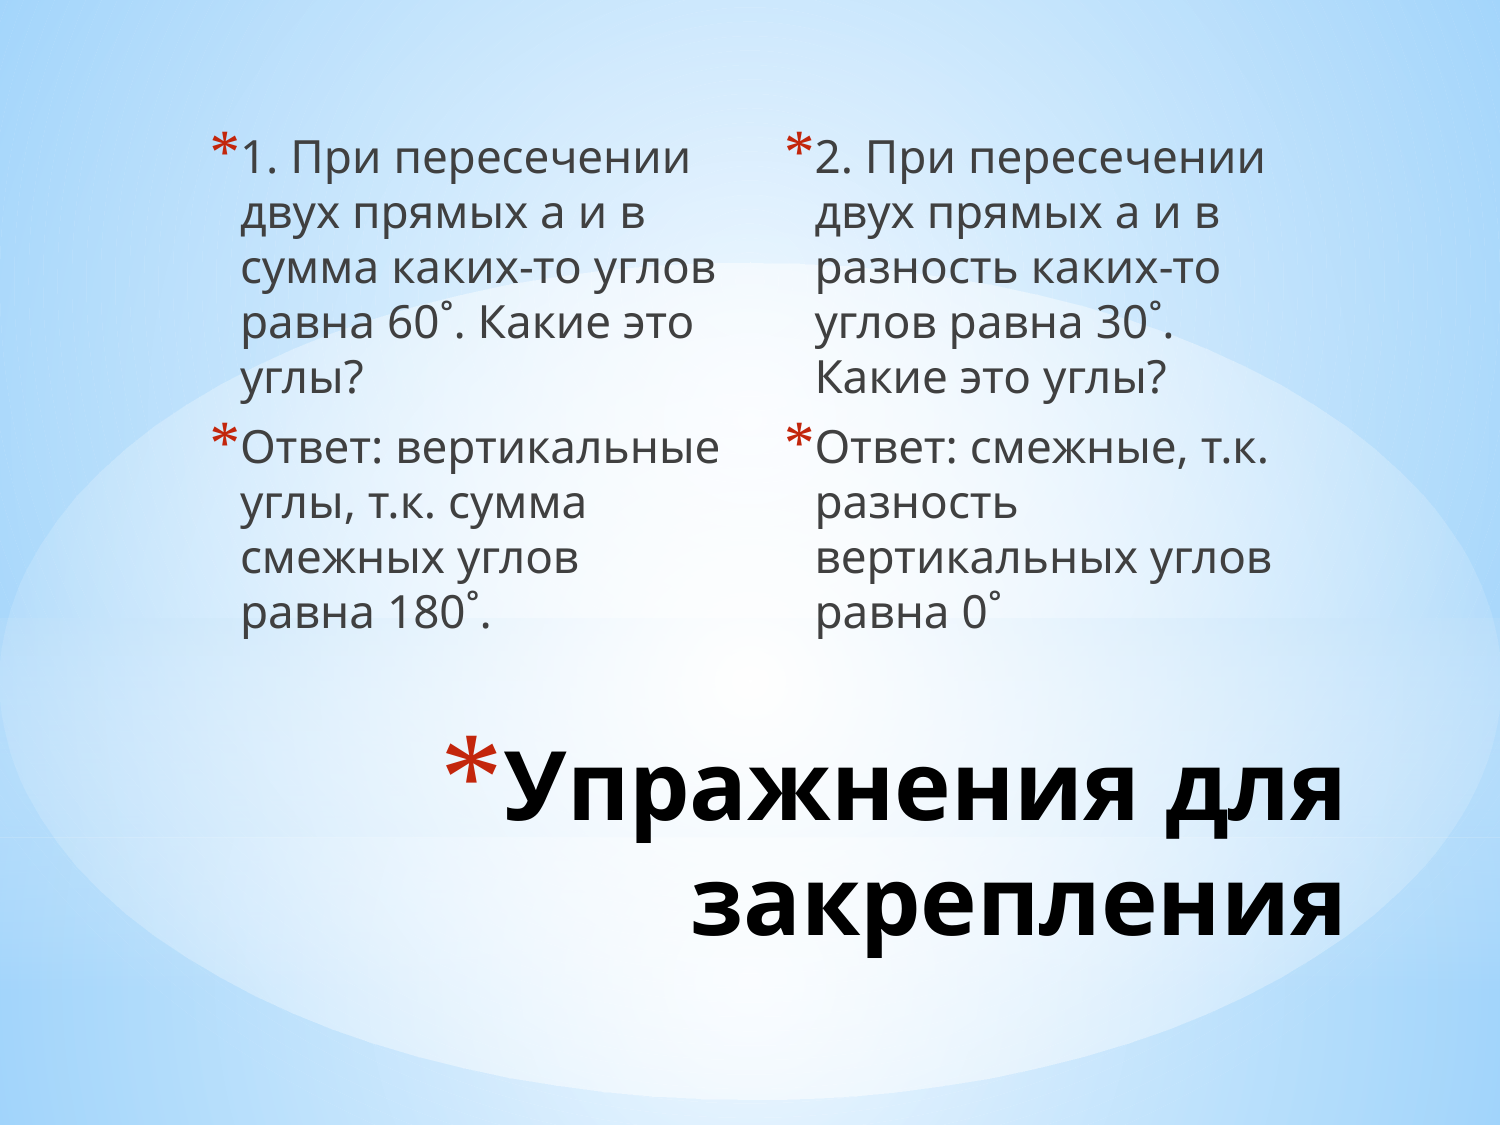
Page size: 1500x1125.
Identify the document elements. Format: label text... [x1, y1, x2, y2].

list 1. При пересечении двух прямых а и в сумма каких-то углов равна 60˚. Какие это углы? Ответ: вертикальные углы, т.к. сумма смежных углов равна 180˚. [187, 120, 737, 690]
title Упражнения для закрепления [294, 717, 1363, 905]
list 2. При пересечении двух прямых а и в разность каких-то углов равна 30˚. Какие это углы? Ответ: смежные, т.к. разность вертикальных углов равна 0˚ [761, 120, 1311, 690]
